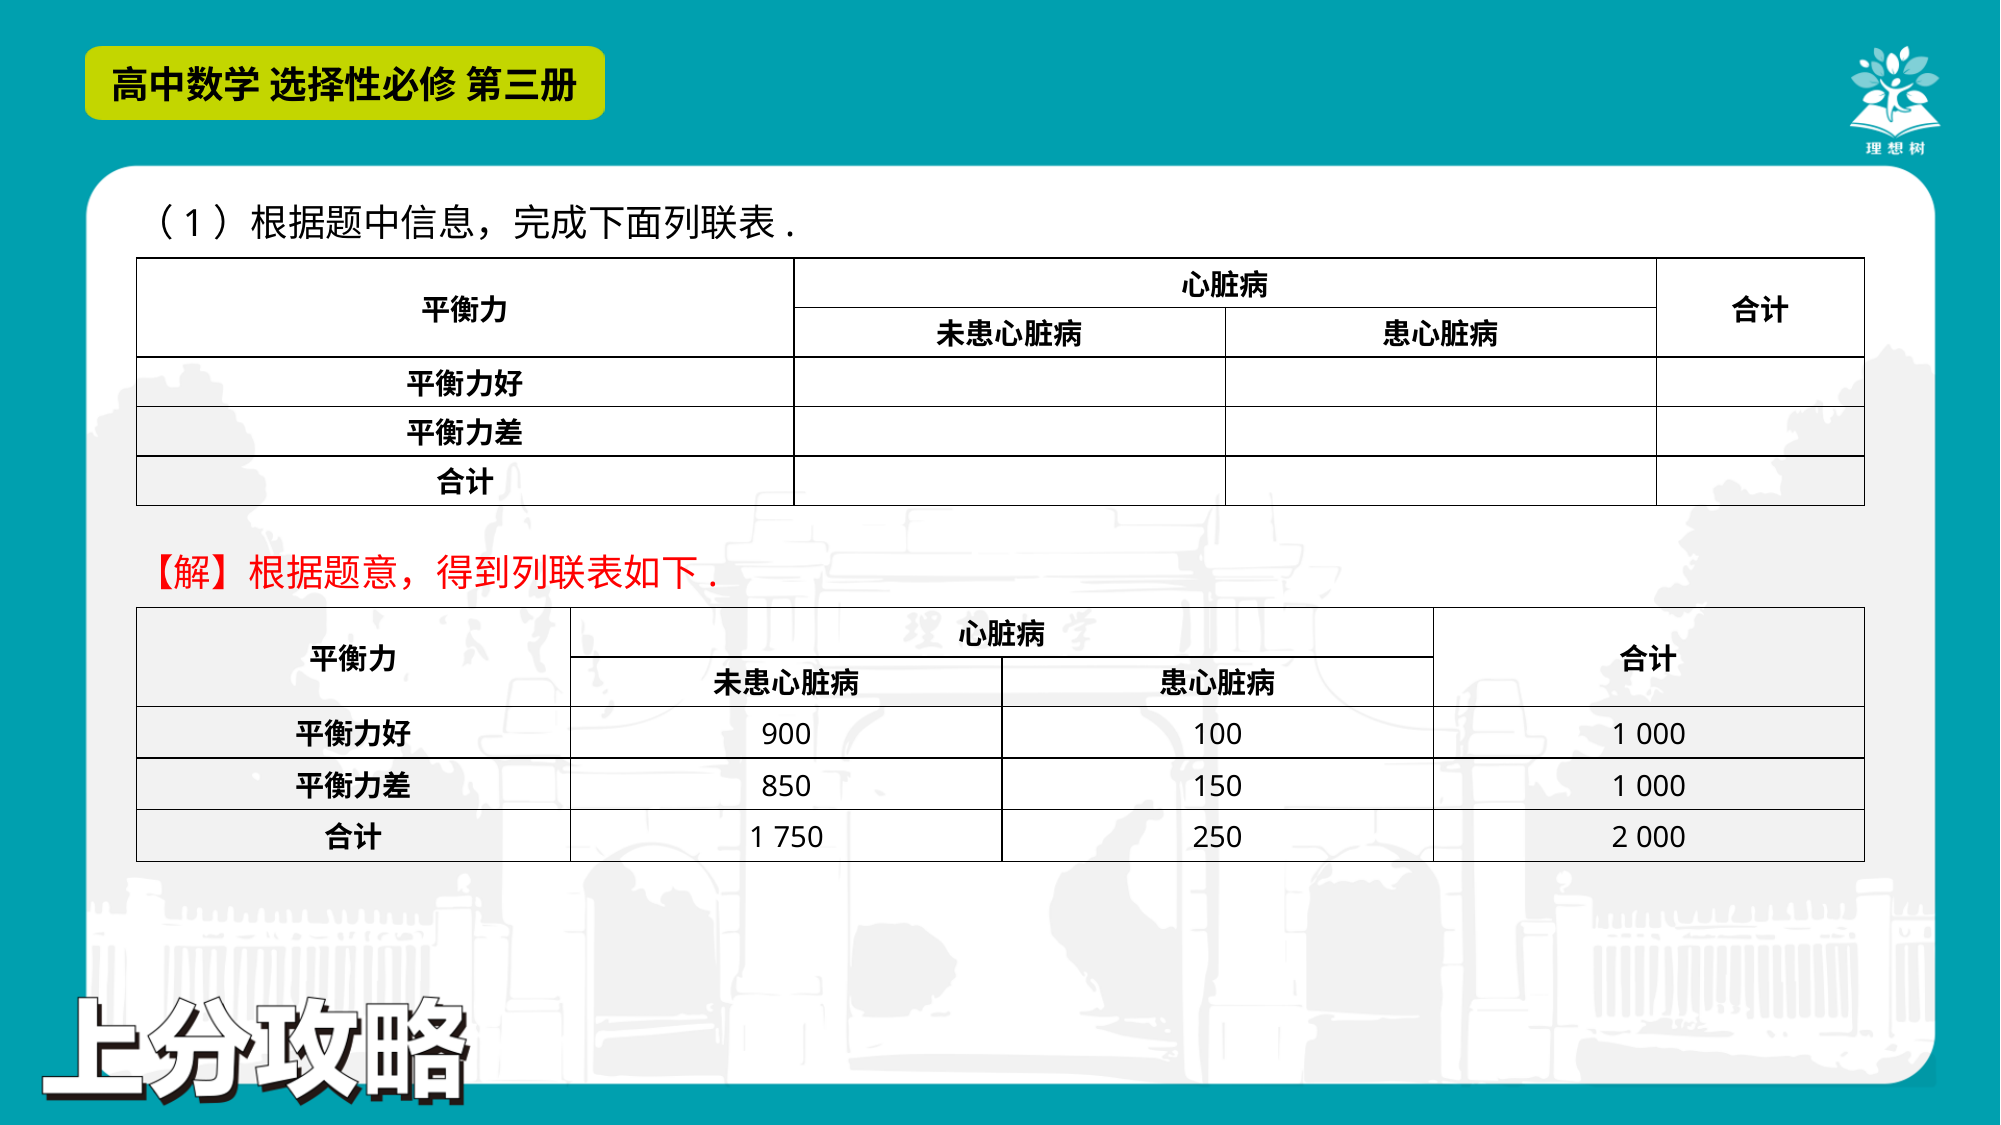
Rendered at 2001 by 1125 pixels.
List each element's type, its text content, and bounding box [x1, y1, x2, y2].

table_cell 未患心脏病 [795, 308, 1225, 356]
table_cell [795, 407, 1225, 455]
table_cell 250 [1003, 810, 1433, 861]
table_header 平衡力 [137, 608, 570, 706]
table_header 心脏病 [795, 259, 1656, 307]
table_cell 患心脏病 [1003, 658, 1433, 706]
table_cell 2 000 [1434, 810, 1864, 861]
picture [0, 0, 2000, 1125]
table_cell 合计 [137, 457, 793, 505]
table_cell [1657, 407, 1864, 455]
table_cell [1226, 358, 1656, 406]
table_cell 850 [571, 759, 1001, 809]
table_cell 合计 [137, 810, 570, 861]
table_cell 平衡力好 [137, 358, 793, 406]
table_cell [1226, 457, 1656, 505]
table_cell 150 [1003, 759, 1433, 809]
table_header 心脏病 [571, 608, 1433, 656]
table_header 平衡力 [137, 259, 793, 356]
table_cell [795, 358, 1225, 406]
table_cell 100 [1003, 707, 1433, 757]
table_cell 1 750 [571, 810, 1001, 861]
text_box 【解】根据题意，得到列联表如下. [136, 526, 1865, 587]
table_header 合计 [1434, 608, 1864, 706]
table_cell [1226, 407, 1656, 455]
table_cell 900 [571, 707, 1001, 757]
table_cell 平衡力好 [137, 707, 570, 757]
table_cell 平衡力差 [137, 407, 793, 455]
table_header 合计 [1657, 259, 1864, 356]
table_cell [795, 457, 1225, 505]
table_cell 平衡力差 [137, 759, 570, 809]
table_cell 患心脏病 [1226, 308, 1656, 356]
table_cell [1657, 358, 1864, 406]
table_cell 未患心脏病 [571, 658, 1001, 706]
table_cell 1 000 [1434, 759, 1864, 809]
table_cell [1657, 457, 1864, 505]
table_cell 1 000 [1434, 707, 1864, 757]
text_box （1）根据题中信息，完成下面列联表. [136, 177, 1865, 237]
